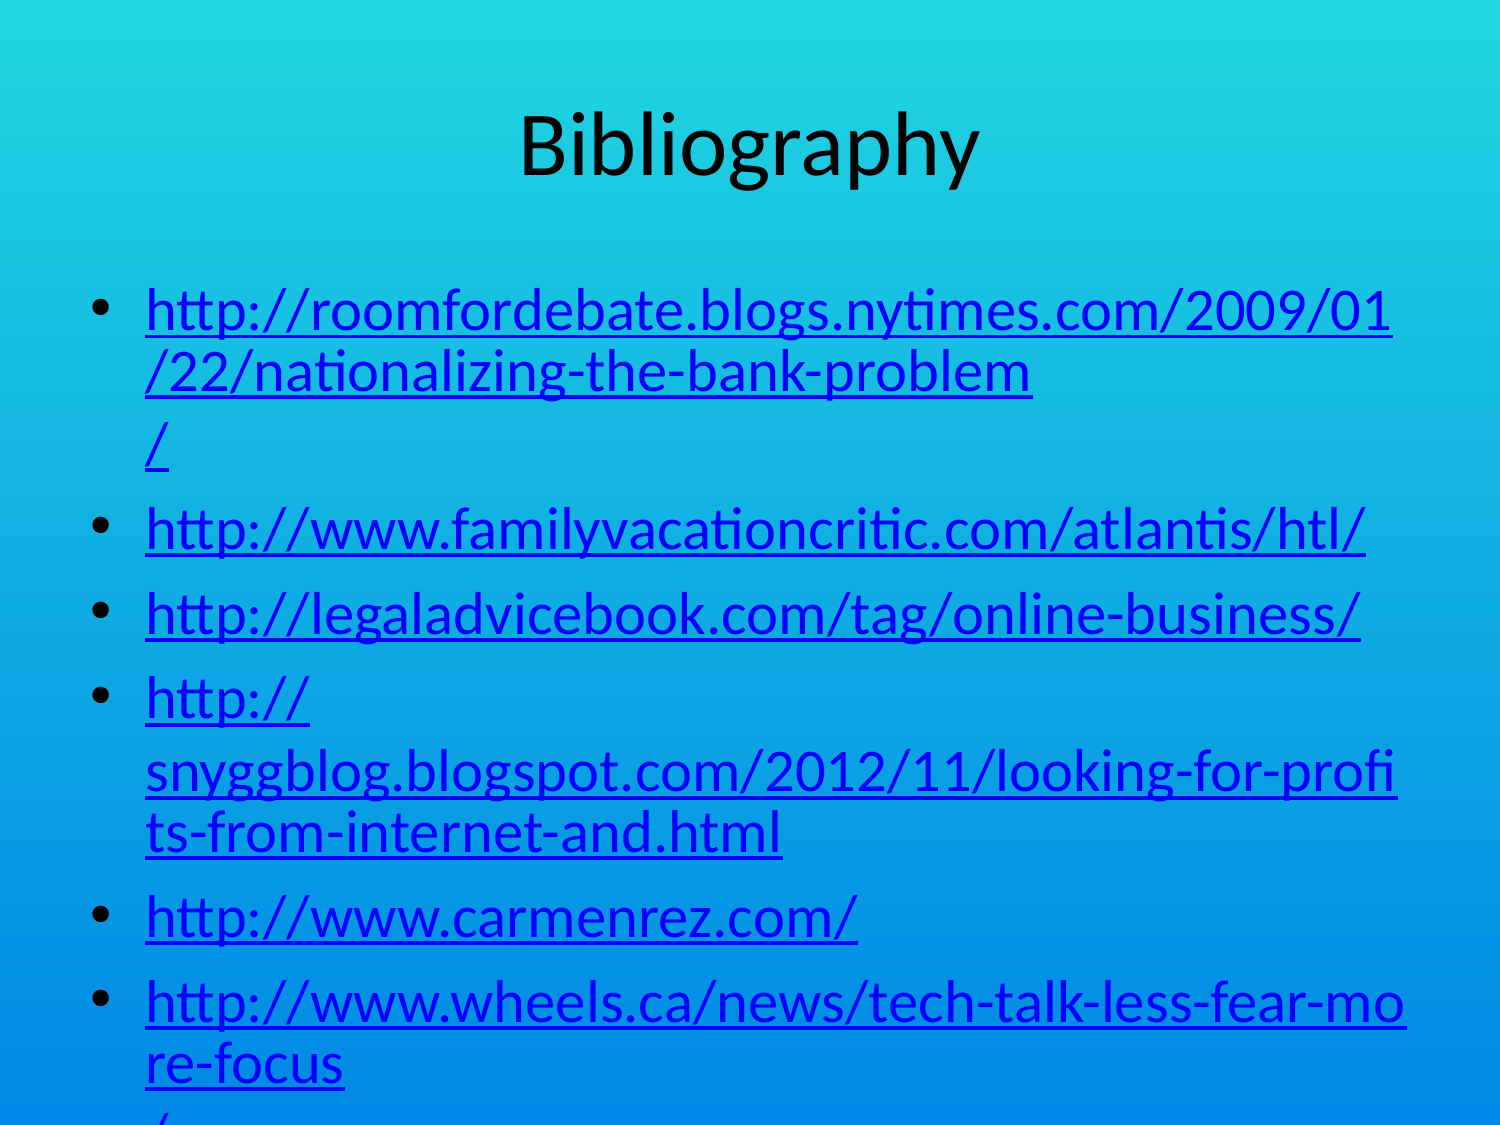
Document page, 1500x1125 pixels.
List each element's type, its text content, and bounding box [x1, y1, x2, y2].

list http://roomfordebate.blogs.nytimes.com/2009/01/22/nationalizing-the-bank-problem/ http://www.familyvacationcritic.com/atlantis/htl/ http://legaladvicebook.com/tag/online-business/ http://snyggblog.blogspot.com/2012/11/looking-for-profits-from-internet-and.html http://www.carmenrez.com/ http://www.wheels.ca/news/tech-talk-less-fear-more-focus/ [75, 262, 1425, 1005]
title Bibliography [75, 45, 1425, 233]
